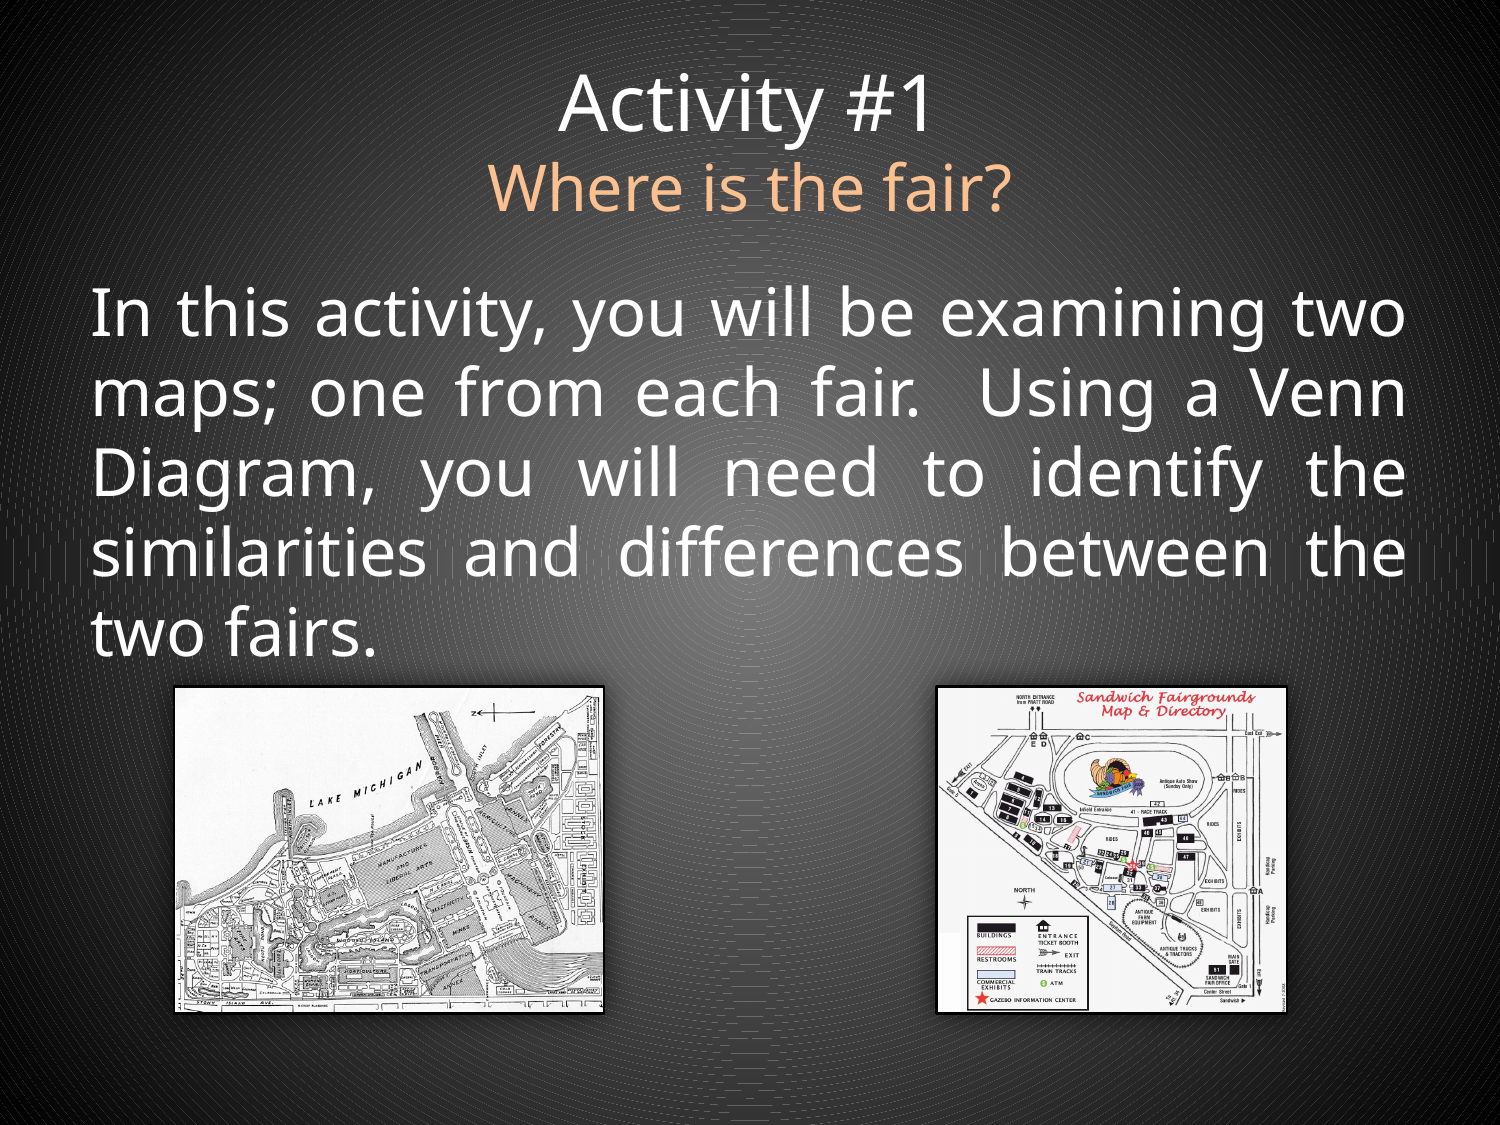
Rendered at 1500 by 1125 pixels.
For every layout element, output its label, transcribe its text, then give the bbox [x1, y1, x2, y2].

picture [174, 687, 604, 1013]
picture [937, 687, 1287, 1013]
list In this activity, you will be examining two maps; one from each fair. Using a Venn Diagram, you will need to identify the similarities and differences between the two fairs. [75, 262, 1425, 1005]
title Activity #1 Where is the fair? [75, 45, 1425, 233]
